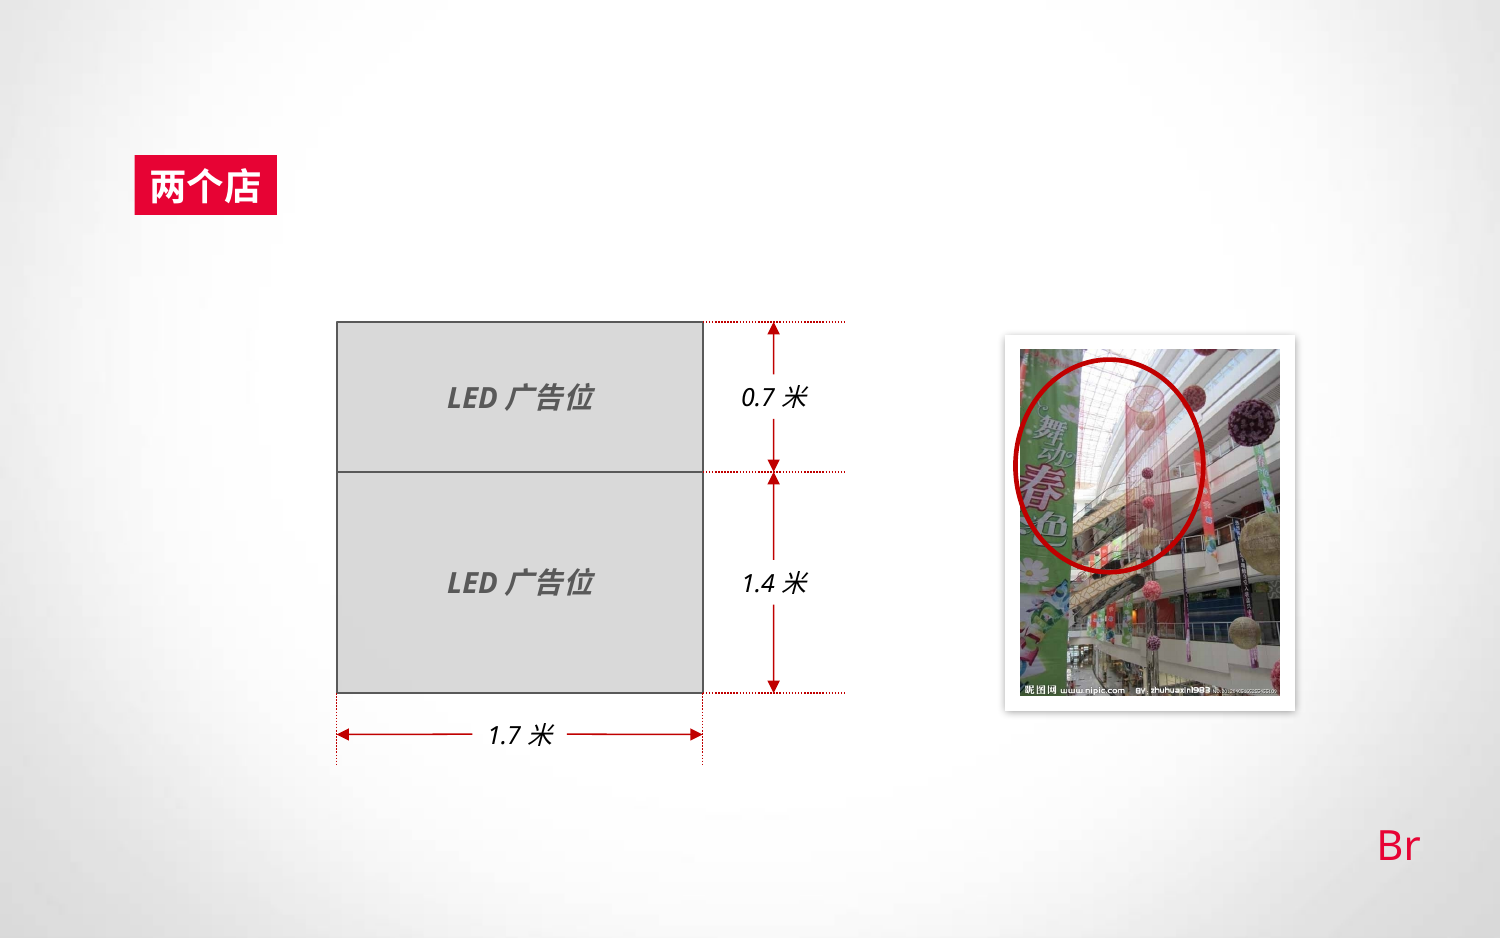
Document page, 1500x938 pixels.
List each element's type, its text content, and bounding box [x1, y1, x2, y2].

picture [0, 0, 1500, 938]
text_box 两个店 [134, 155, 277, 215]
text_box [336, 321, 845, 765]
